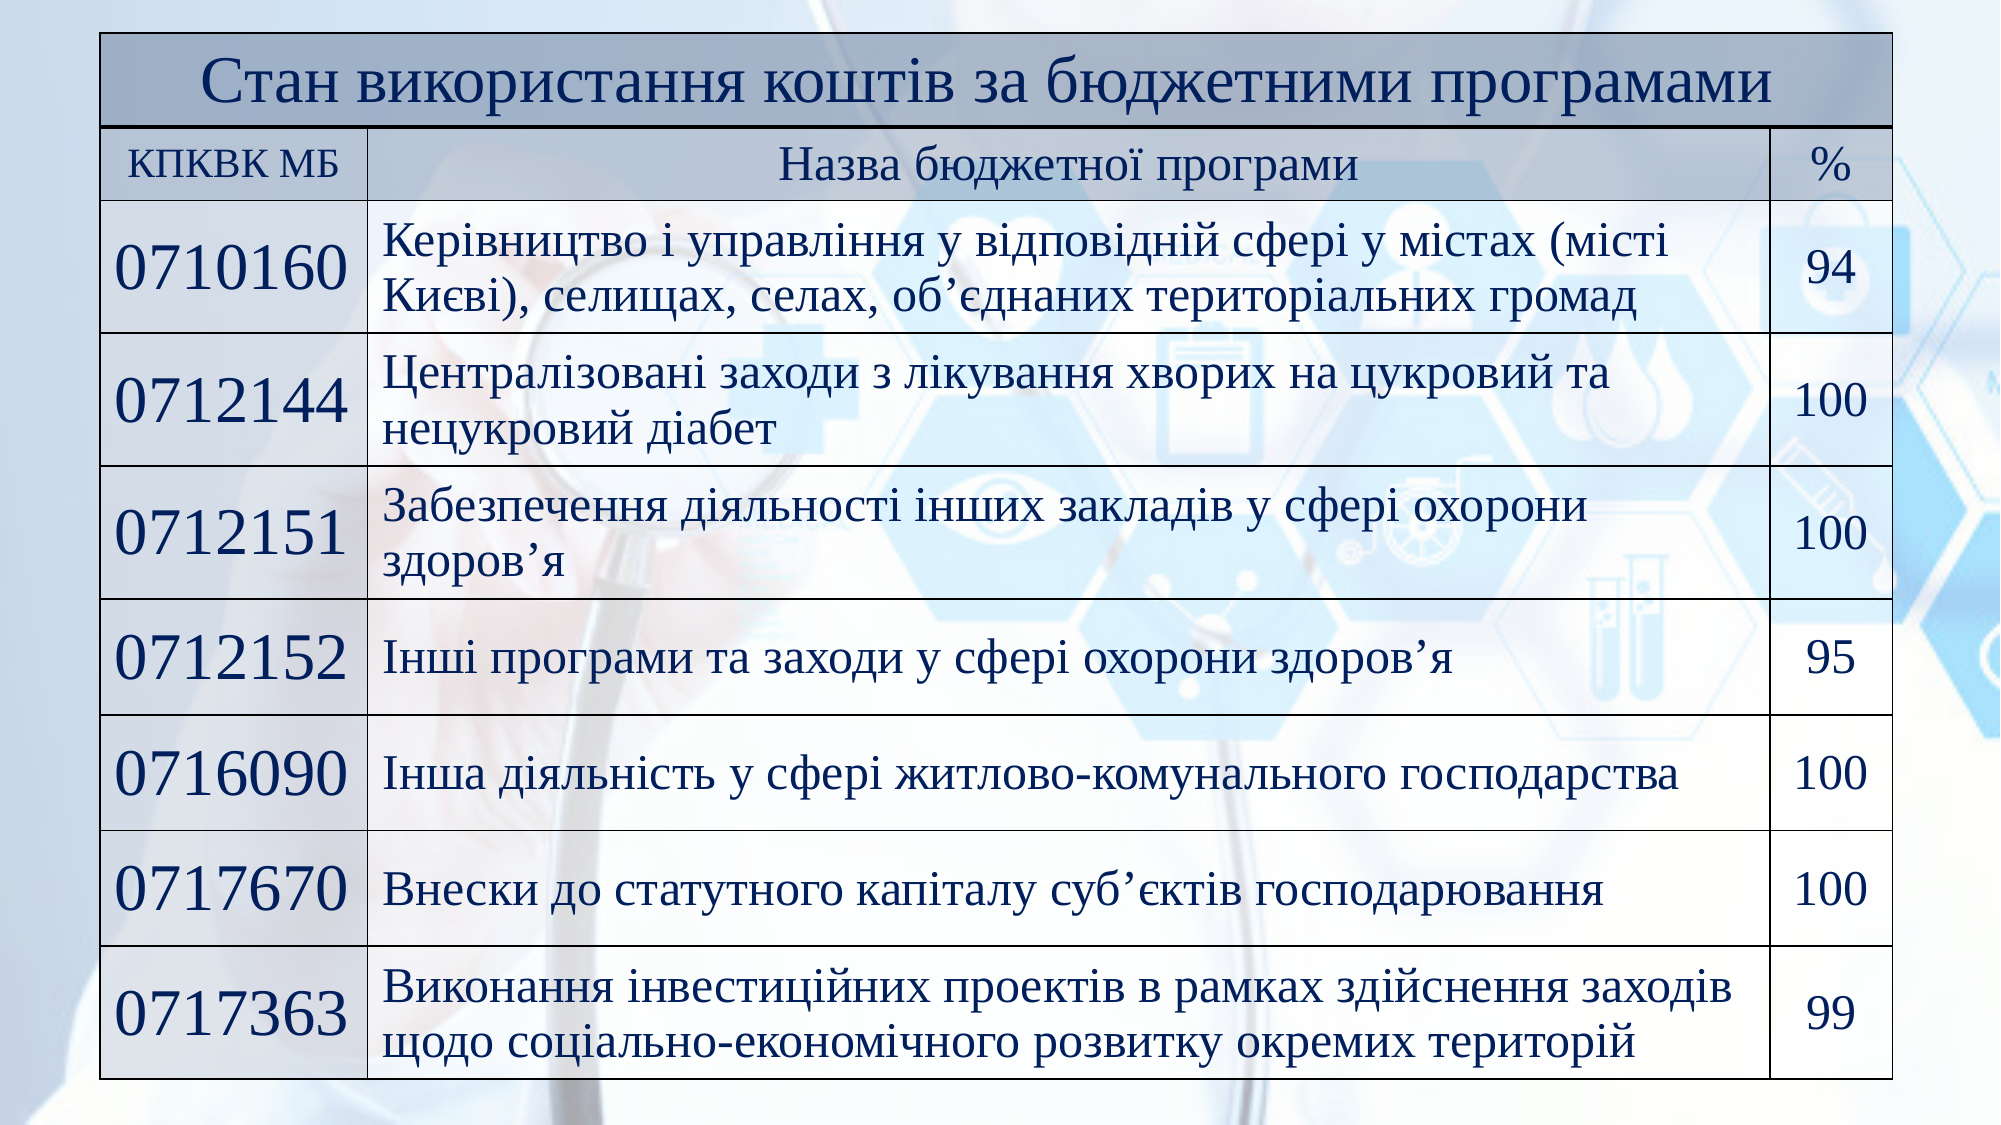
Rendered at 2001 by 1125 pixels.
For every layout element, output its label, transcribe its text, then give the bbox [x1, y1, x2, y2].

table_cell КПКВК МБ [101, 129, 367, 200]
table_header Стан використання коштів за бюджетними програмами [101, 34, 1892, 125]
table_cell 0710160 [101, 201, 367, 332]
table_cell Внески до статутного капіталу суб’єктів господарювання [368, 831, 1769, 945]
table_cell Забезпечення діяльності інших закладів у сфері охорони здоров’я [368, 467, 1769, 598]
table_cell 0712144 [101, 334, 367, 465]
table_cell Керівництво і управління у відповідній сфері у містах (місті Києві), селищах, селах, об’єднаних територіальних громад [368, 201, 1769, 332]
table_cell Виконання інвестиційних проектів в рамках здійснення заходів щодо соціально-економічного розвитку окремих територій [368, 947, 1769, 1078]
table_cell 94 [1771, 201, 1892, 332]
table_cell Централізовані заходи з лікування хворих на цукровий та нецукровий діабет [368, 334, 1769, 465]
table_cell 100 [1771, 716, 1892, 830]
table_cell 0712152 [101, 600, 367, 714]
table_cell 0716090 [101, 716, 367, 830]
table_cell Інші програми та заходи у сфері охорони здоров’я [368, 600, 1769, 714]
table_cell 0717670 [101, 831, 367, 945]
table_cell 0712151 [101, 467, 367, 598]
table_cell 100 [1771, 334, 1892, 465]
table_cell 100 [1771, 467, 1892, 598]
table_cell 95 [1771, 600, 1892, 714]
table_cell % [1771, 129, 1892, 200]
table_cell 99 [1771, 947, 1892, 1078]
table_cell Інша діяльність у сфері житлово-комунального господарства [368, 716, 1769, 830]
table_cell 0717363 [101, 947, 367, 1078]
table_cell 100 [1771, 831, 1892, 945]
table_cell Назва бюджетної програми [368, 129, 1769, 200]
